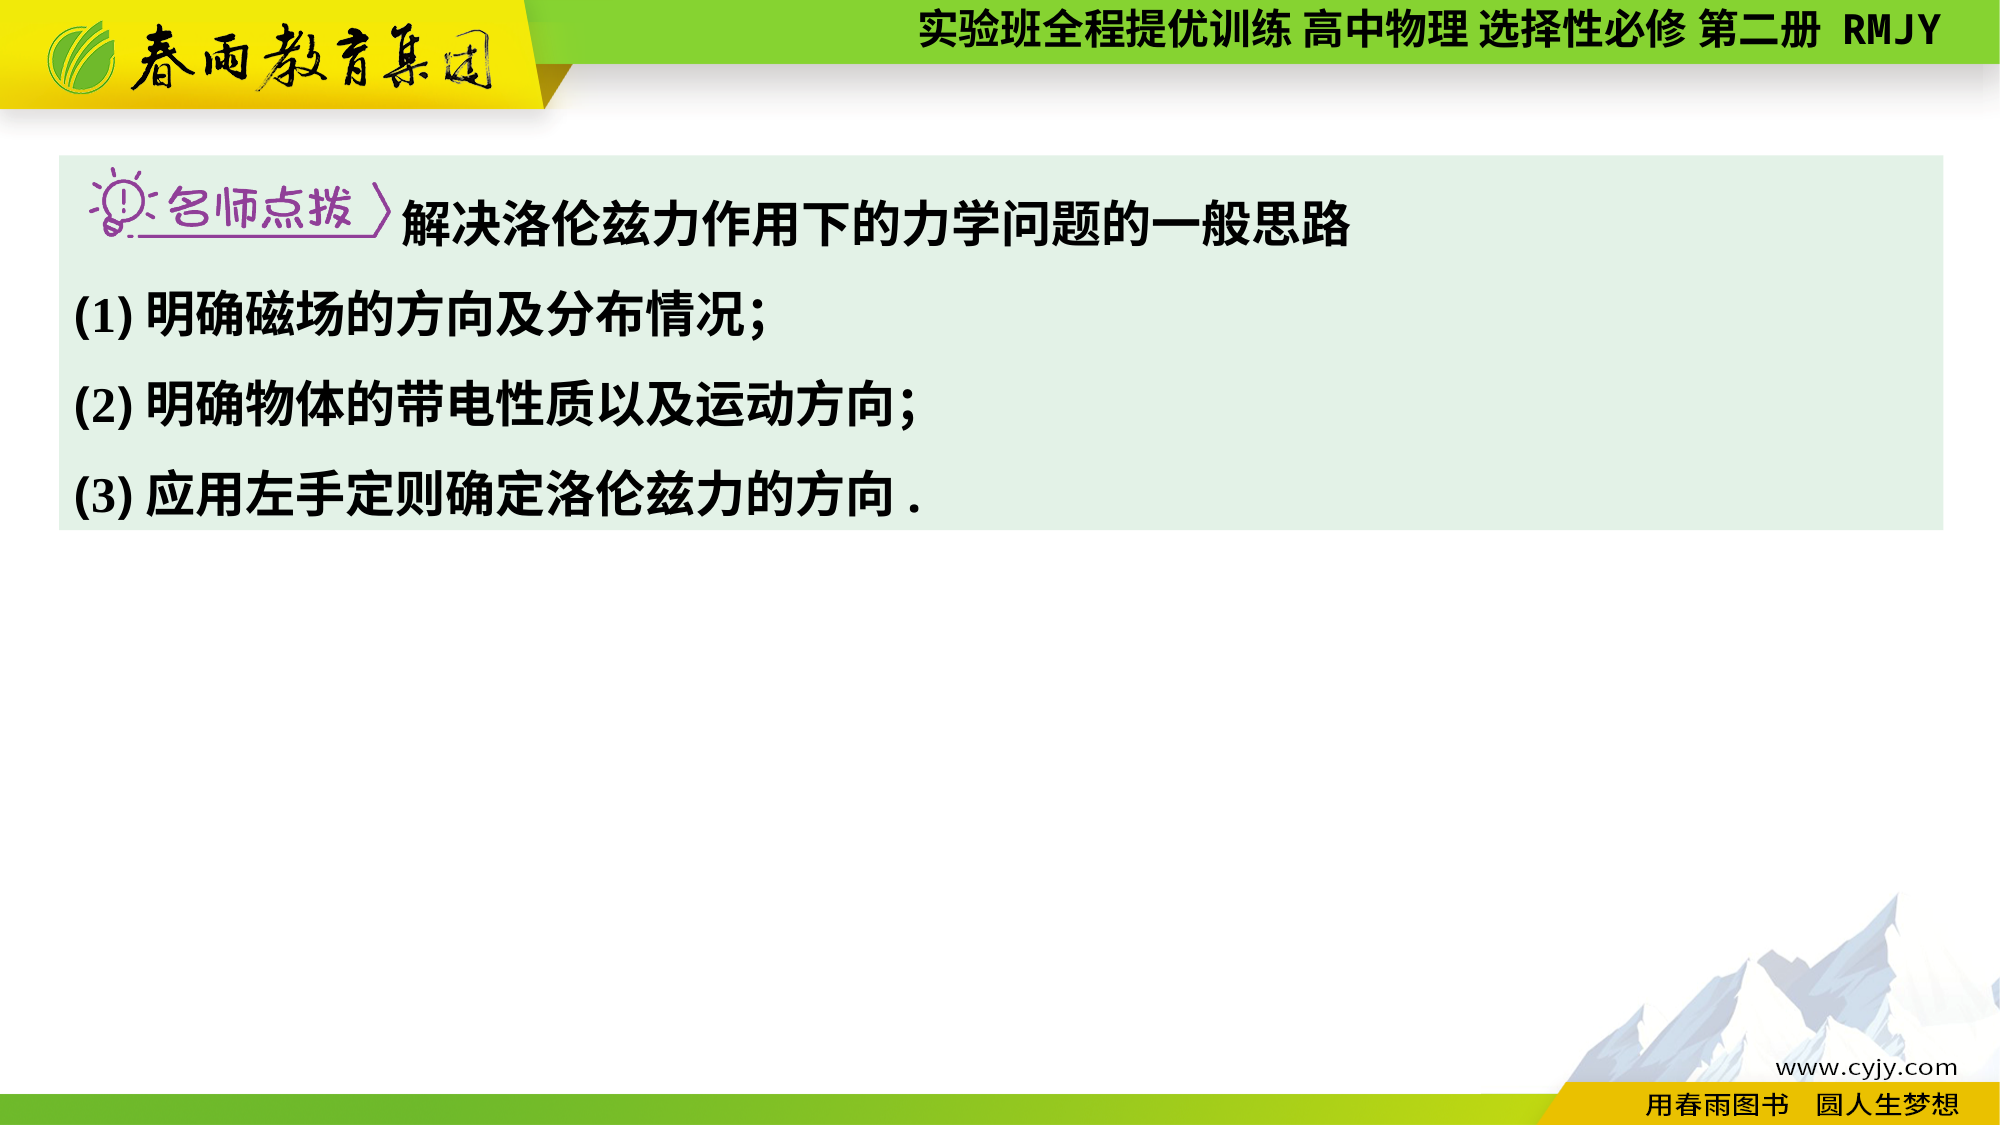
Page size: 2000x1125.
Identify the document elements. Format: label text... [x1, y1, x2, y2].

picture [0, 0, 2000, 1125]
text_box 解决洛伦兹力作用下的力学问题的一般思路 (1)明确磁场的方向及分布情况； (2)明确物体的带电性质以及运动方向； (3)应用左手定则确定洛伦兹力的方向. [59, 155, 1944, 531]
